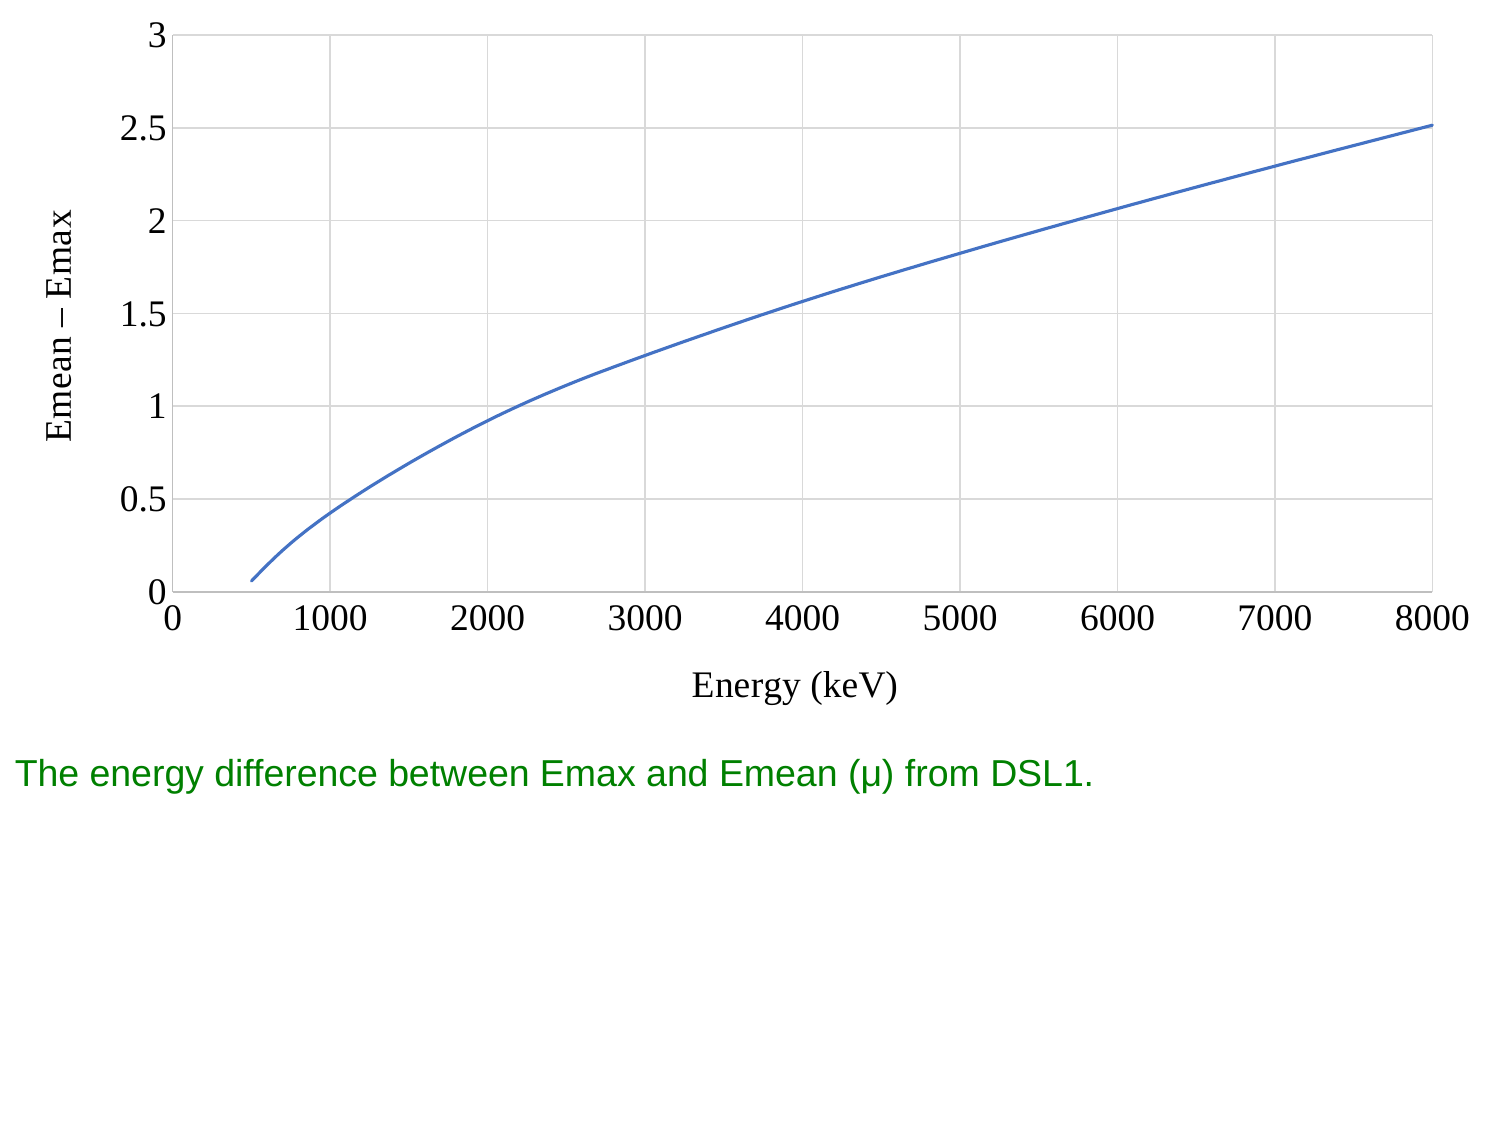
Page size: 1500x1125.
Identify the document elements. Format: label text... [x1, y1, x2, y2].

text_box The energy difference between Emax and Emean (μ) from DSL1. [0, 742, 1500, 801]
chart [0, 0, 1500, 742]
